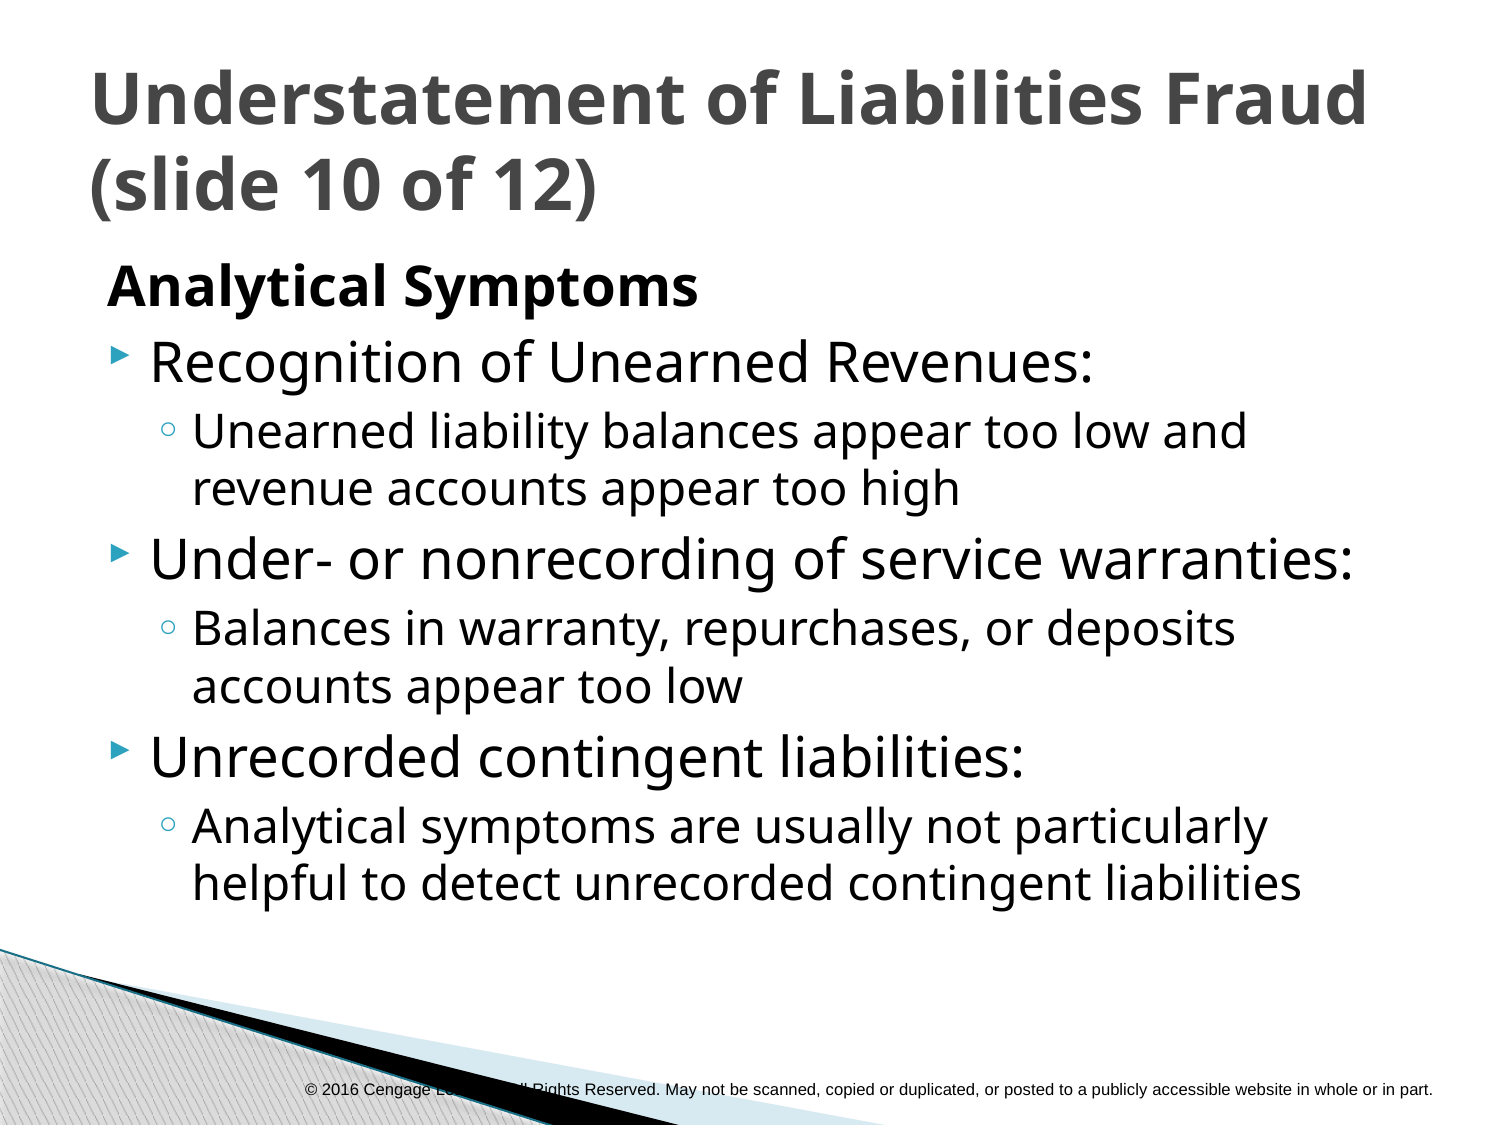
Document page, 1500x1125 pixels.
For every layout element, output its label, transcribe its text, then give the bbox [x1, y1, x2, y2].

text_box © 2016 Cengage Learning. All Rights Reserved. May not be scanned, copied or duplicated, or posted to a publicly accessible website in whole or in part. [37, 1018, 1450, 1107]
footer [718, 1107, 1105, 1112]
title Understatement of Liabilities Fraud (slide 10 of 12) [75, 45, 1425, 233]
list Analytical Symptoms Recognition of Unearned Revenues: Unearned liability balances appear too low and revenue accounts appear too high Under- or nonrecording of service warranties: Balances in warranty, repurchases, or deposits accounts appear too low Unrecorded contingent liabilities: Analytical symptoms are usually not particularly helpful to detect unrecorded contingent liabilities [75, 243, 1425, 986]
